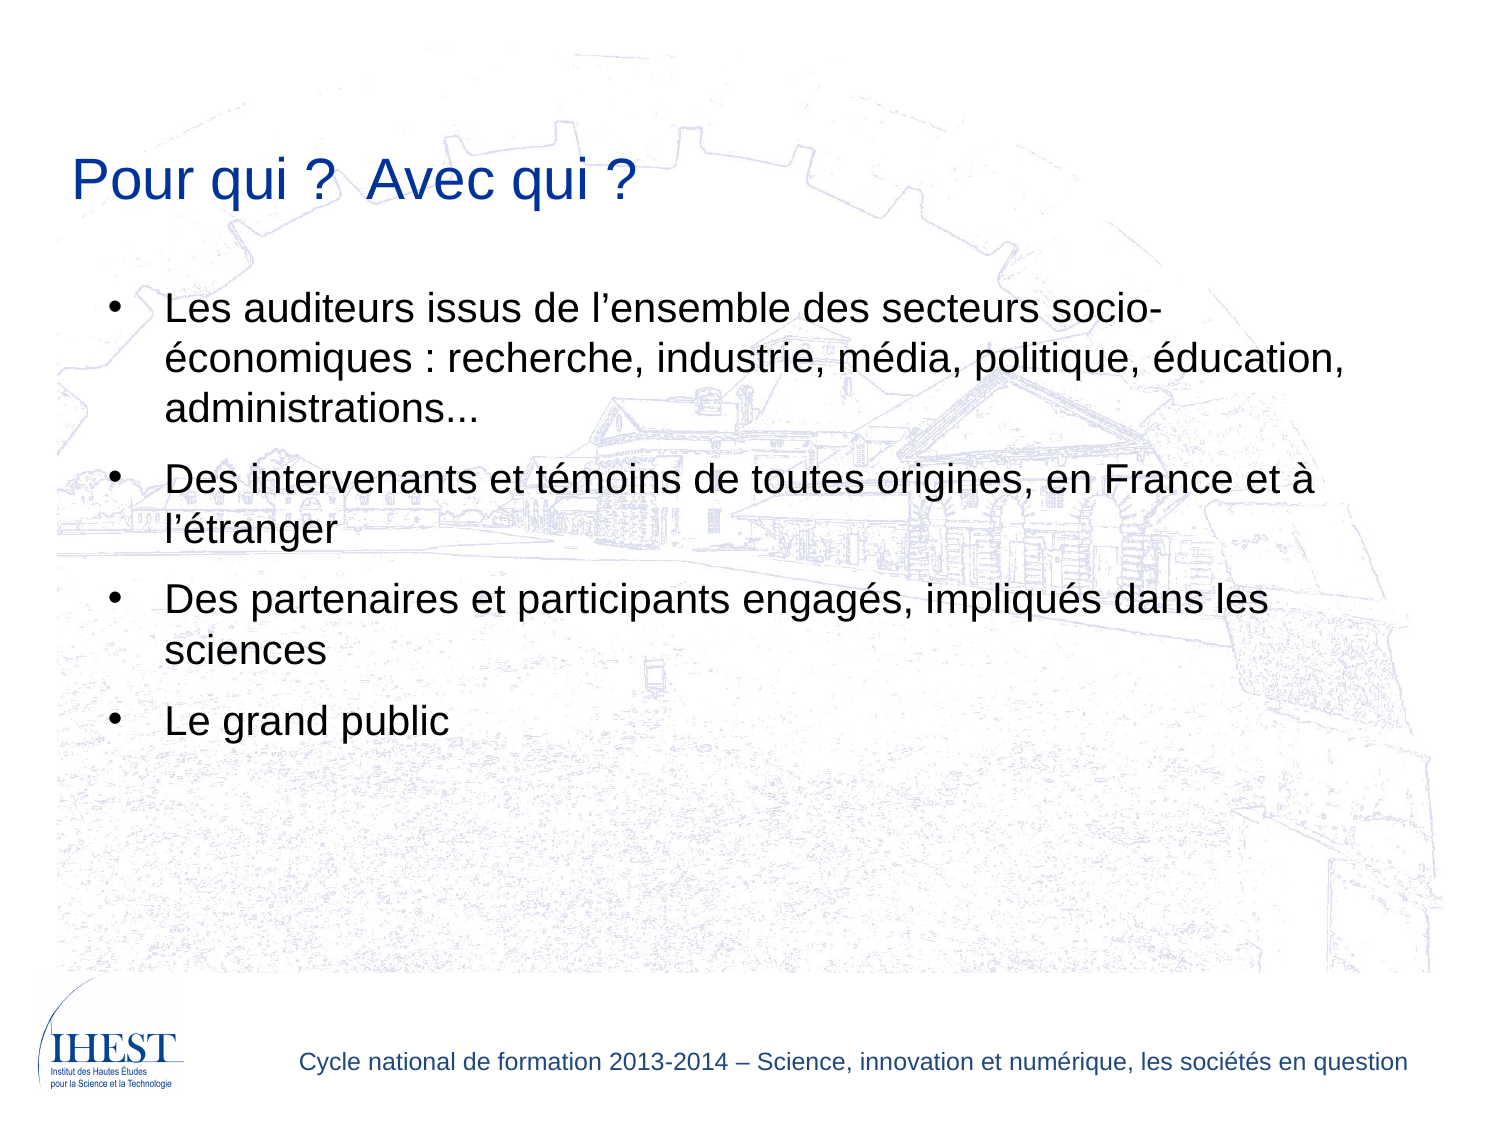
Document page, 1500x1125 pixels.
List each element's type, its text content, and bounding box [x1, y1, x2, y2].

list Les auditeurs issus de l’ensemble des secteurs socio-économiques : recherche, industrie, média, politique, éducation, administrations... Des intervenants et témoins de toutes origines, en France et à l’étranger Des partenaires et participants engagés, impliqués dans les sciences Le grand public [93, 273, 1444, 947]
title Pour qui ? Avec qui ? [56, 133, 1444, 207]
picture [38, 207, 1443, 1089]
picture [57, 45, 1443, 133]
